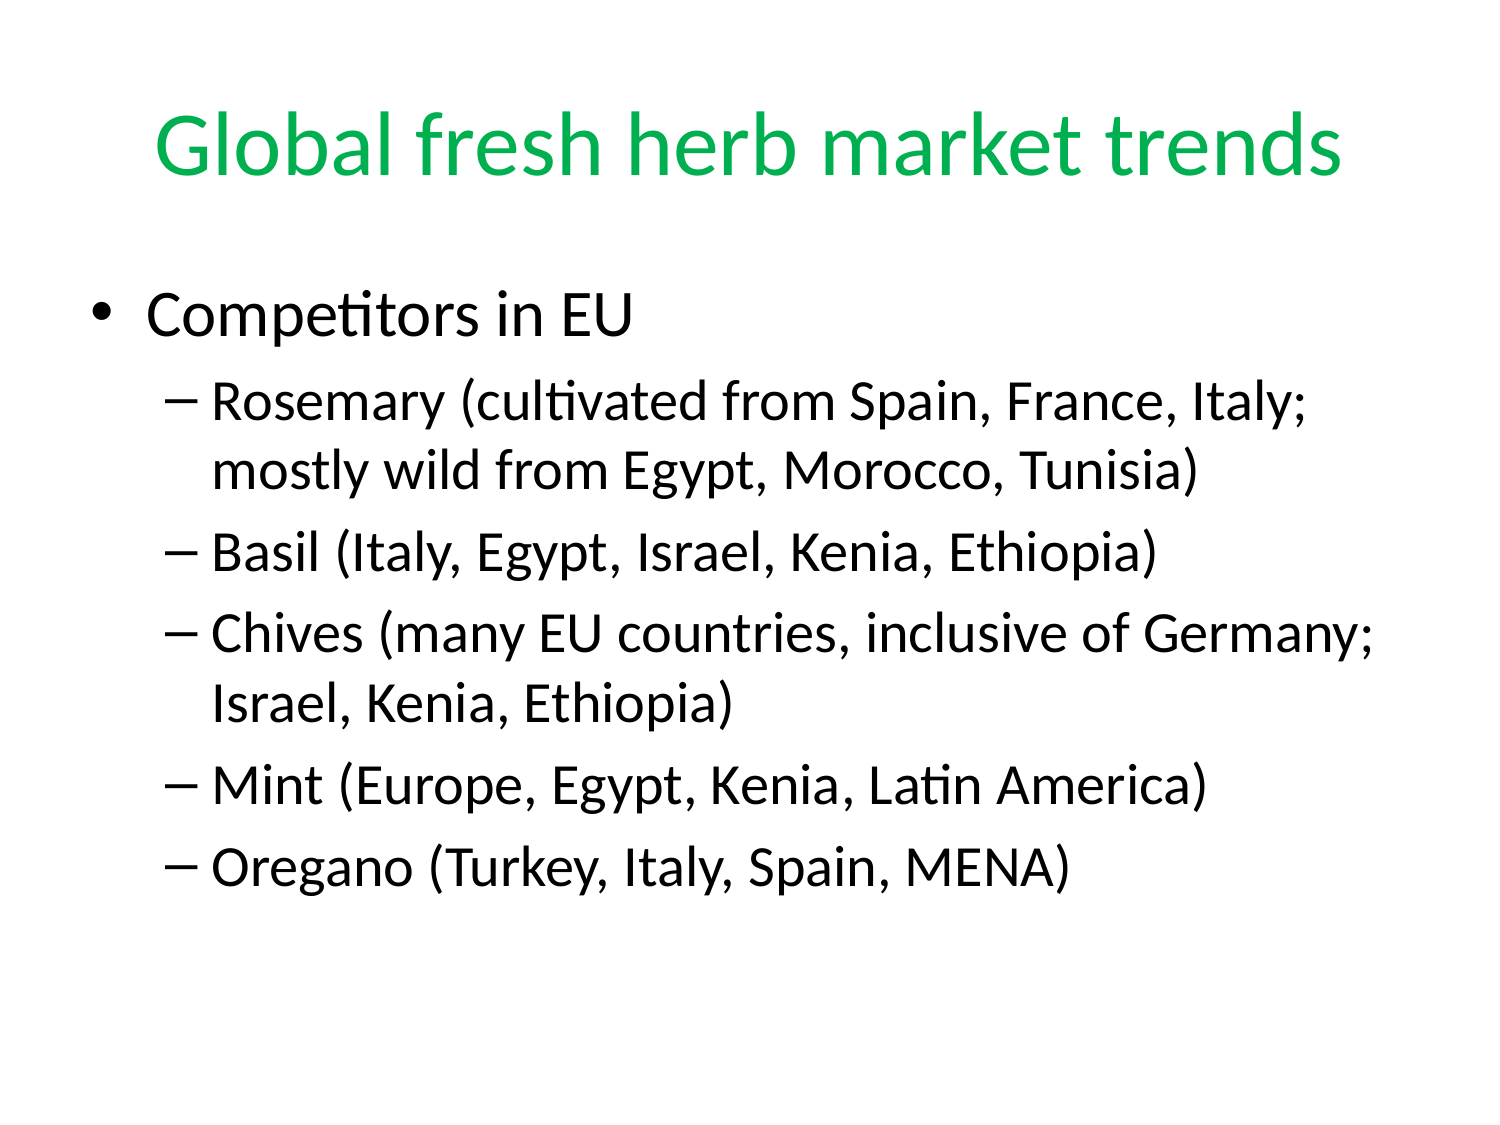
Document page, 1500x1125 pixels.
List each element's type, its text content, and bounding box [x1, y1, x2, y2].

title Global fresh herb market trends [75, 45, 1425, 233]
list Competitors in EU Rosemary (cultivated from Spain, France, Italy; mostly wild from Egypt, Morocco, Tunisia) Basil (Italy, Egypt, Israel, Kenia, Ethiopia) Chives (many EU countries, inclusive of Germany; Israel, Kenia, Ethiopia) Mint (Europe, Egypt, Kenia, Latin America) Oregano (Turkey, Italy, Spain, MENA) [75, 262, 1425, 1005]
